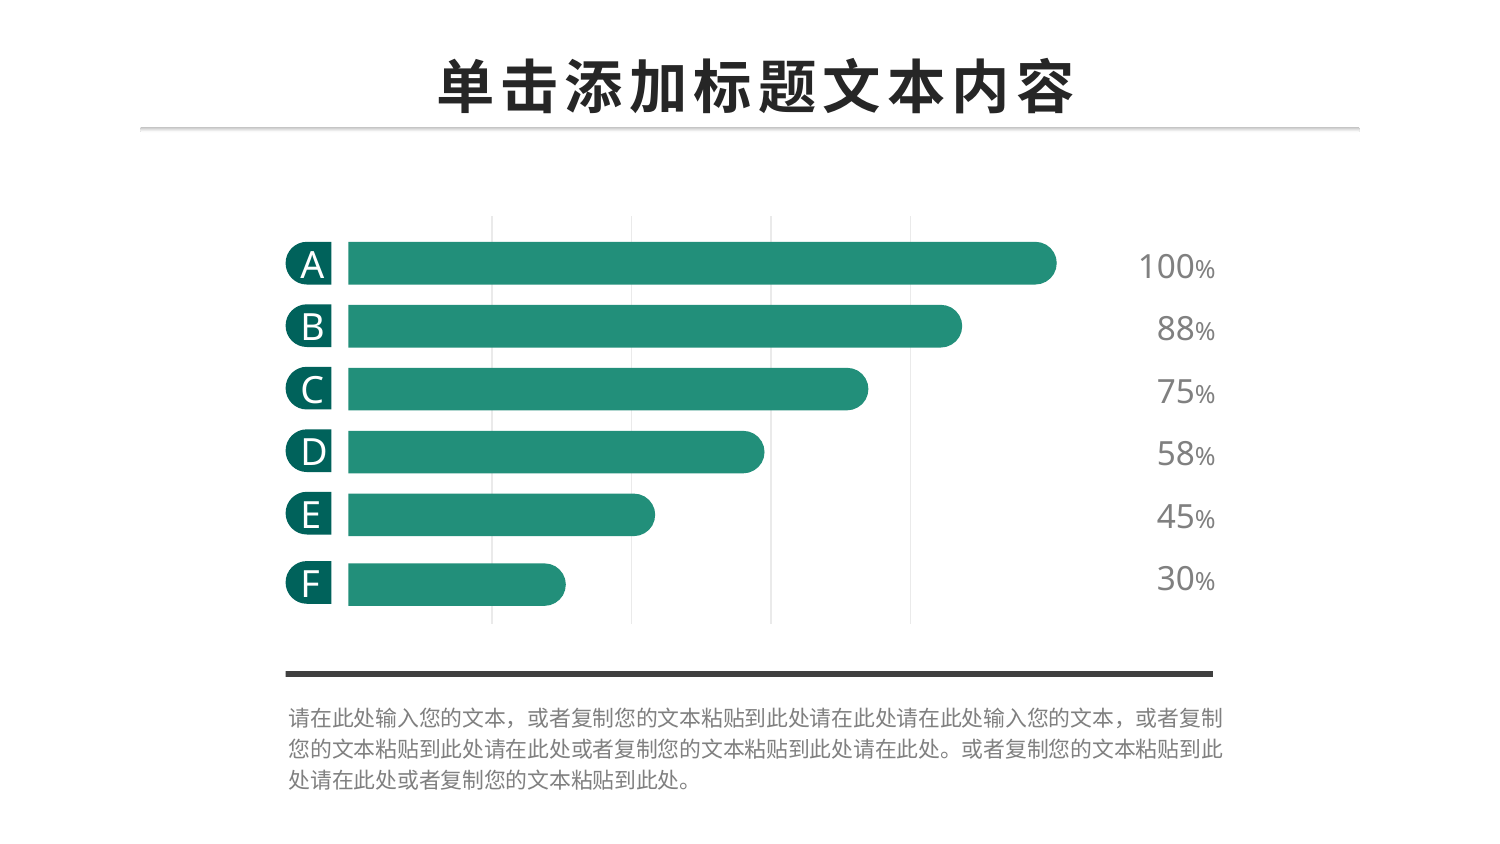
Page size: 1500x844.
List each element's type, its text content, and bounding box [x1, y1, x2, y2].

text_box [285, 359, 1231, 421]
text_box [285, 234, 1231, 296]
text_box 请在此处输入您的文本，或者复制您的文本粘贴到此处请在此处请在此处输入您的文本，或者复制您的文本粘贴到此处请在此处或者复制您的文本粘贴到此处请在此处。或者复制您的文本粘贴到此处请在此处或者复制您的文本粘贴到此处。 [277, 693, 1250, 799]
text_box [285, 672, 1213, 676]
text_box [285, 546, 1231, 608]
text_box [285, 296, 1231, 358]
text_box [285, 484, 1231, 546]
text_box 单击添加标题文本内容 [265, 44, 1246, 126]
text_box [285, 421, 1231, 483]
